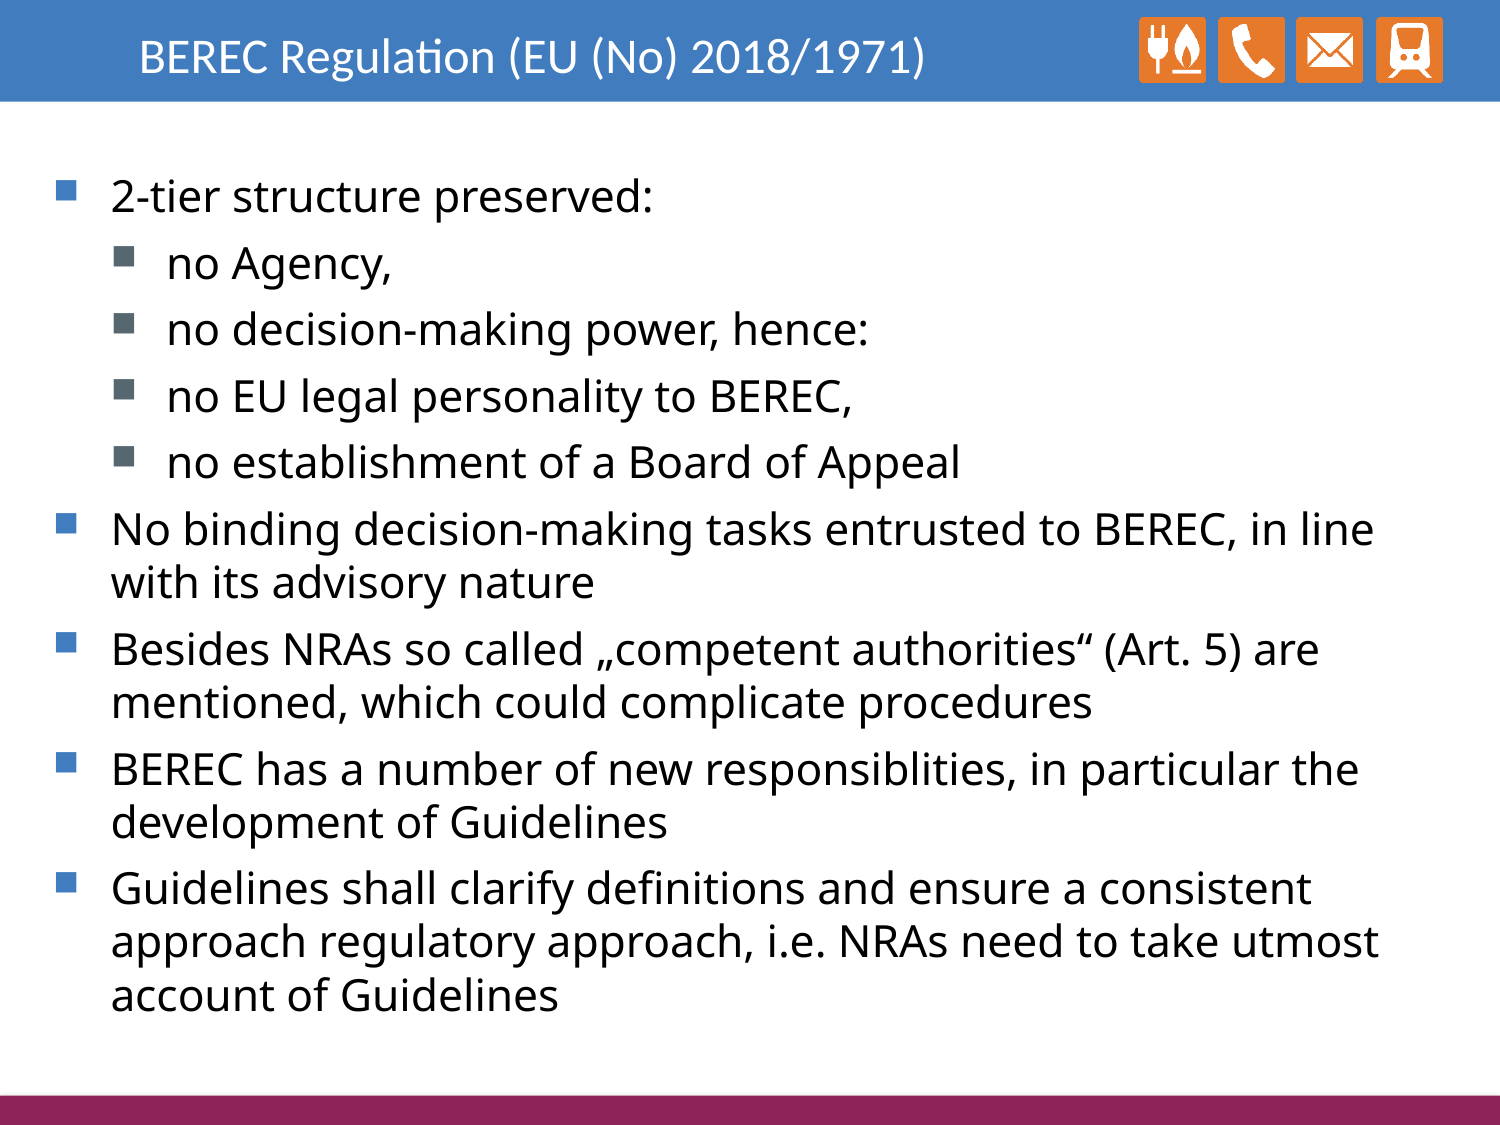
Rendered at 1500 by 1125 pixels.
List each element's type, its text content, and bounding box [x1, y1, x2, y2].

picture [1218, 16, 1285, 83]
title BEREC Regulation (EU (No) 2018/1971) [123, 7, 1156, 99]
picture [1376, 16, 1443, 83]
picture [1156, 16, 1206, 83]
picture [1296, 16, 1363, 83]
list 2-tier structure preserved: no Agency, no decision-making power, hence: no EU legal personality to BEREC, no establishment of a Board of Appeal No binding decision-making tasks entrusted to BEREC, in line with its advisory nature Besides NRAs so called „competent authorities“ (Art. 5) are mentioned, which could complicate procedures BEREC has a number of new responsiblities, in particular the development of Guidelines Guidelines shall clarify definitions and ensure a consistent approach regulatory approach, i.e. NRAs need to take utmost account of Guidelines [53, 160, 1459, 1035]
